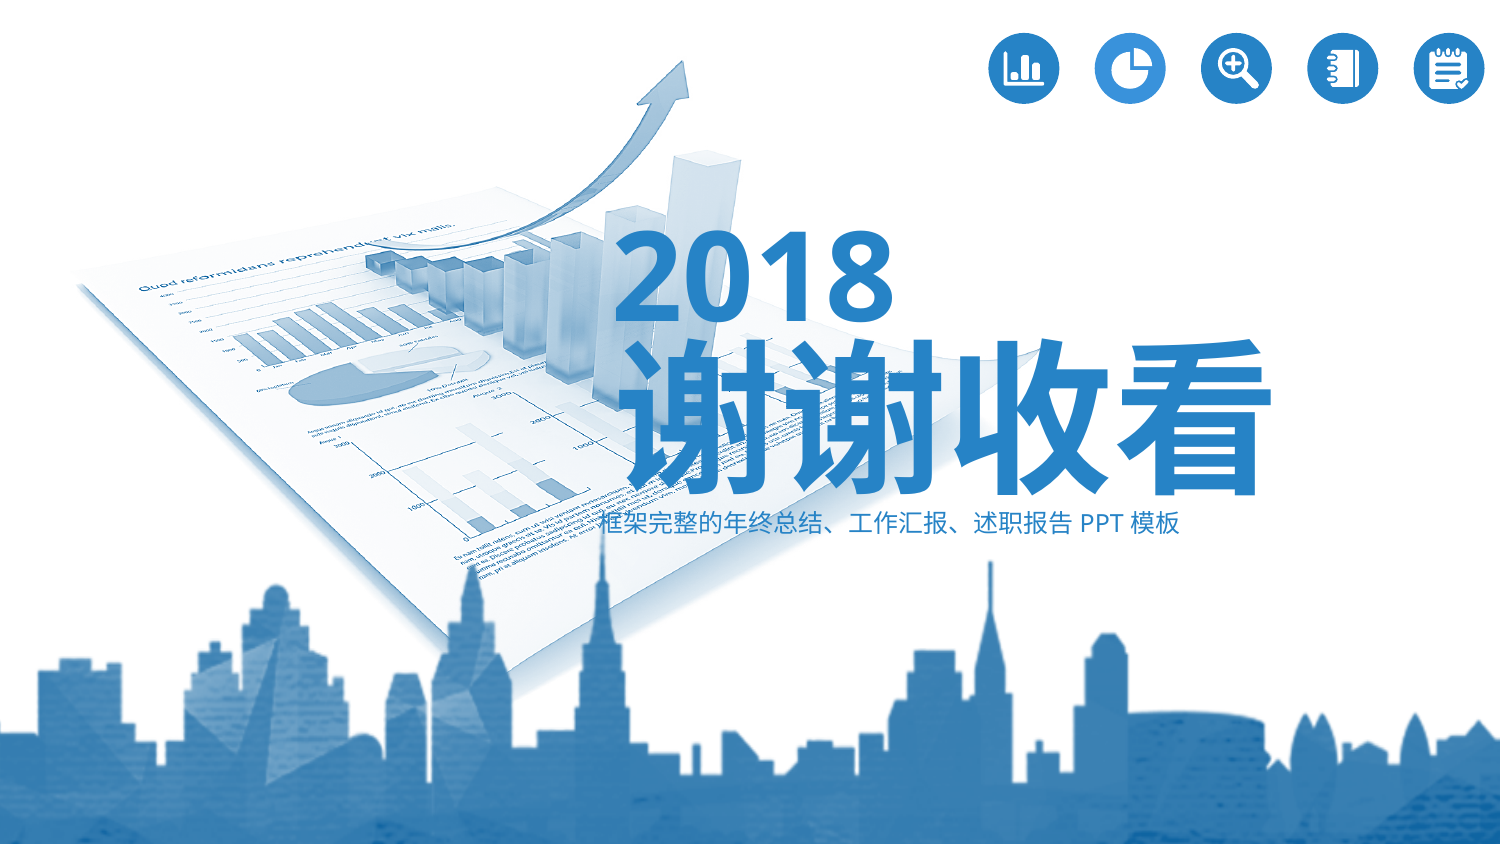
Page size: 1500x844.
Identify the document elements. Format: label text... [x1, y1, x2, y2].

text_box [1307, 32, 1379, 105]
picture [0, 452, 1500, 844]
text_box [1413, 32, 1485, 105]
text_box 2018 [599, 190, 909, 352]
text_box [45, 47, 1072, 451]
text_box 谢谢收看 [458, 351, 1296, 451]
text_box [988, 32, 1060, 105]
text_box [1200, 32, 1273, 105]
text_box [1094, 32, 1166, 105]
